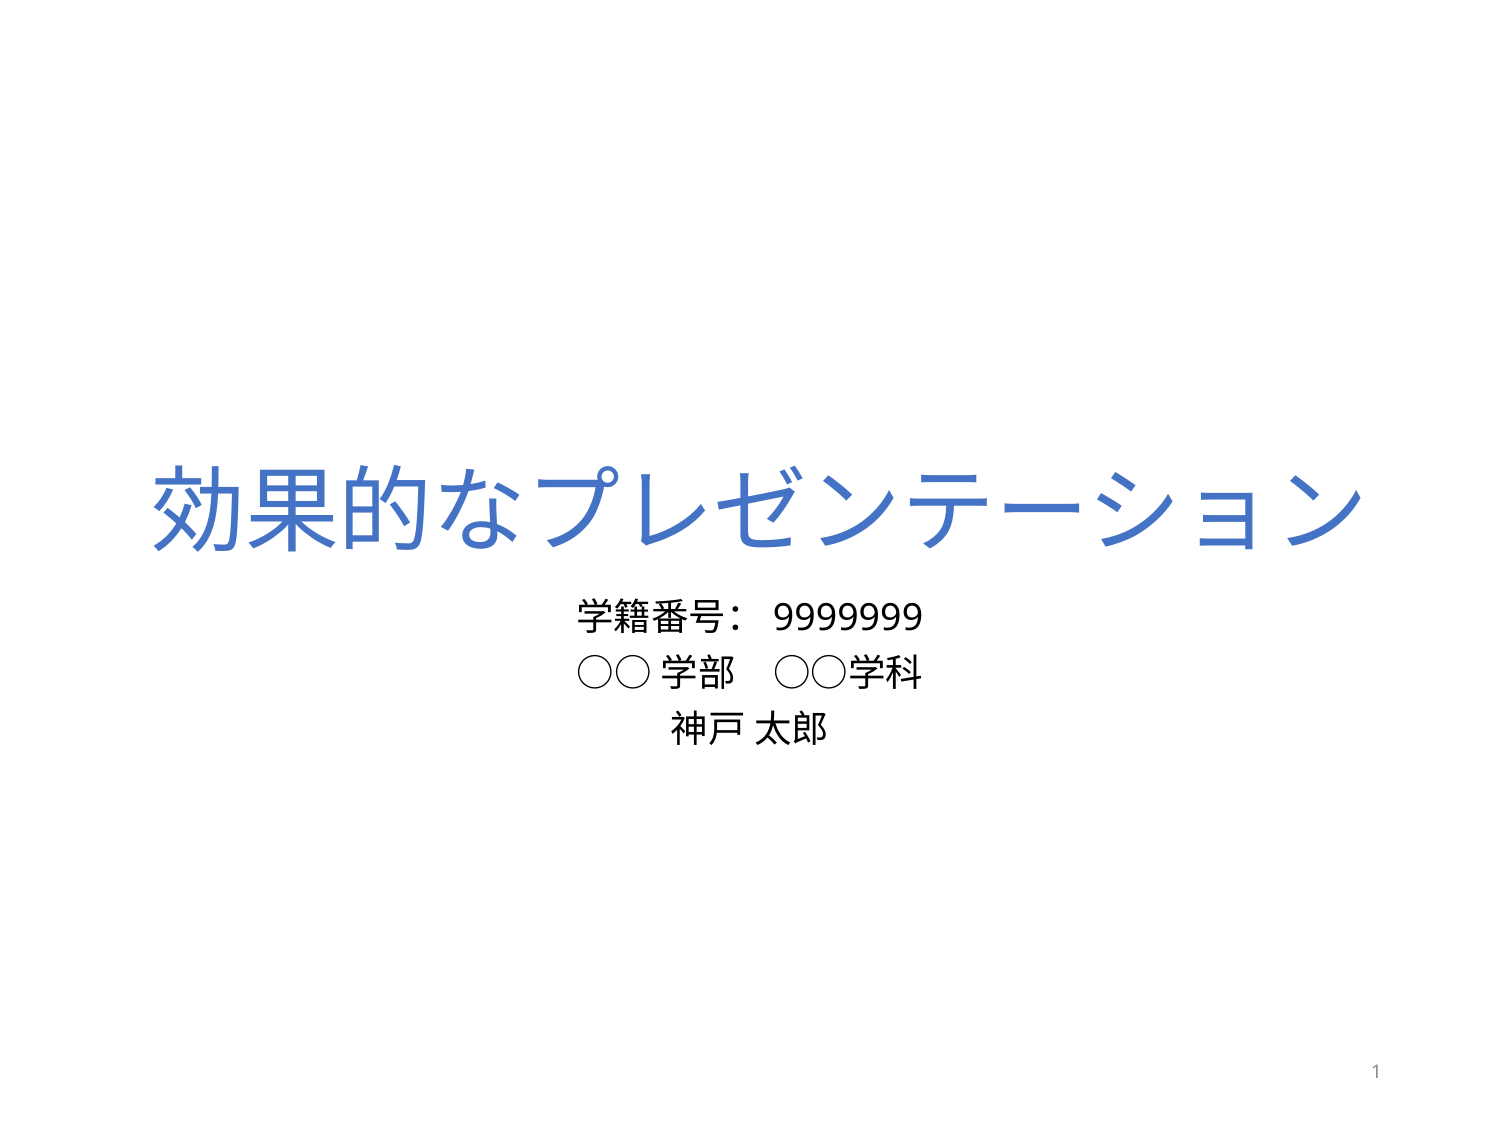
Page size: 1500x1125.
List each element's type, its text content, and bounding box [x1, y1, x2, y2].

subtitle 学籍番号：9999999 ○○学部 ○○学科 神戸 太郎 [187, 590, 1313, 863]
title 効果的なプレゼンテーション [83, 278, 1437, 573]
slide_number 1 [1059, 1042, 1397, 1103]
